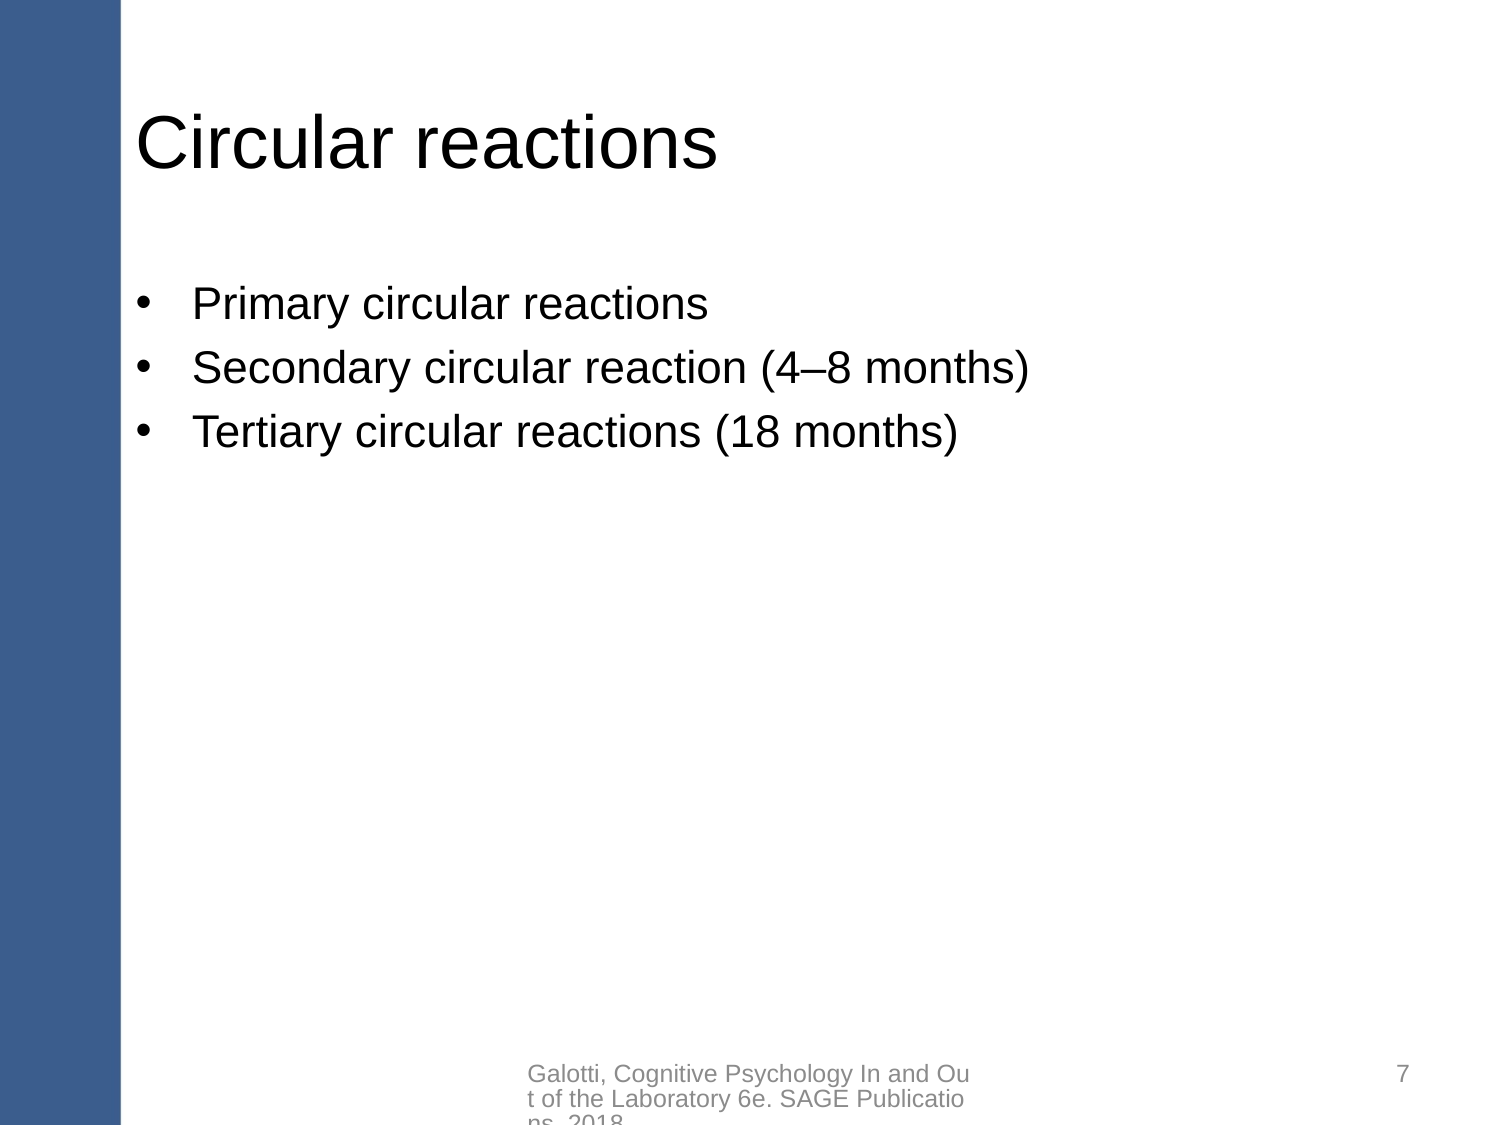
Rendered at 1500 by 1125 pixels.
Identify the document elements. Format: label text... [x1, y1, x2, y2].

slide_number 7 [1074, 1042, 1425, 1103]
footer Galotti, Cognitive Psychology In and Out of the Laboratory 6e. SAGE Publications, 2018. [512, 1042, 988, 1103]
picture [0, 0, 1500, 1125]
list Primary circular reactions Secondary circular reaction (4–8 months) Tertiary circular reactions (18 months) [120, 266, 1471, 1009]
title Circular reactions [120, 44, 1471, 233]
